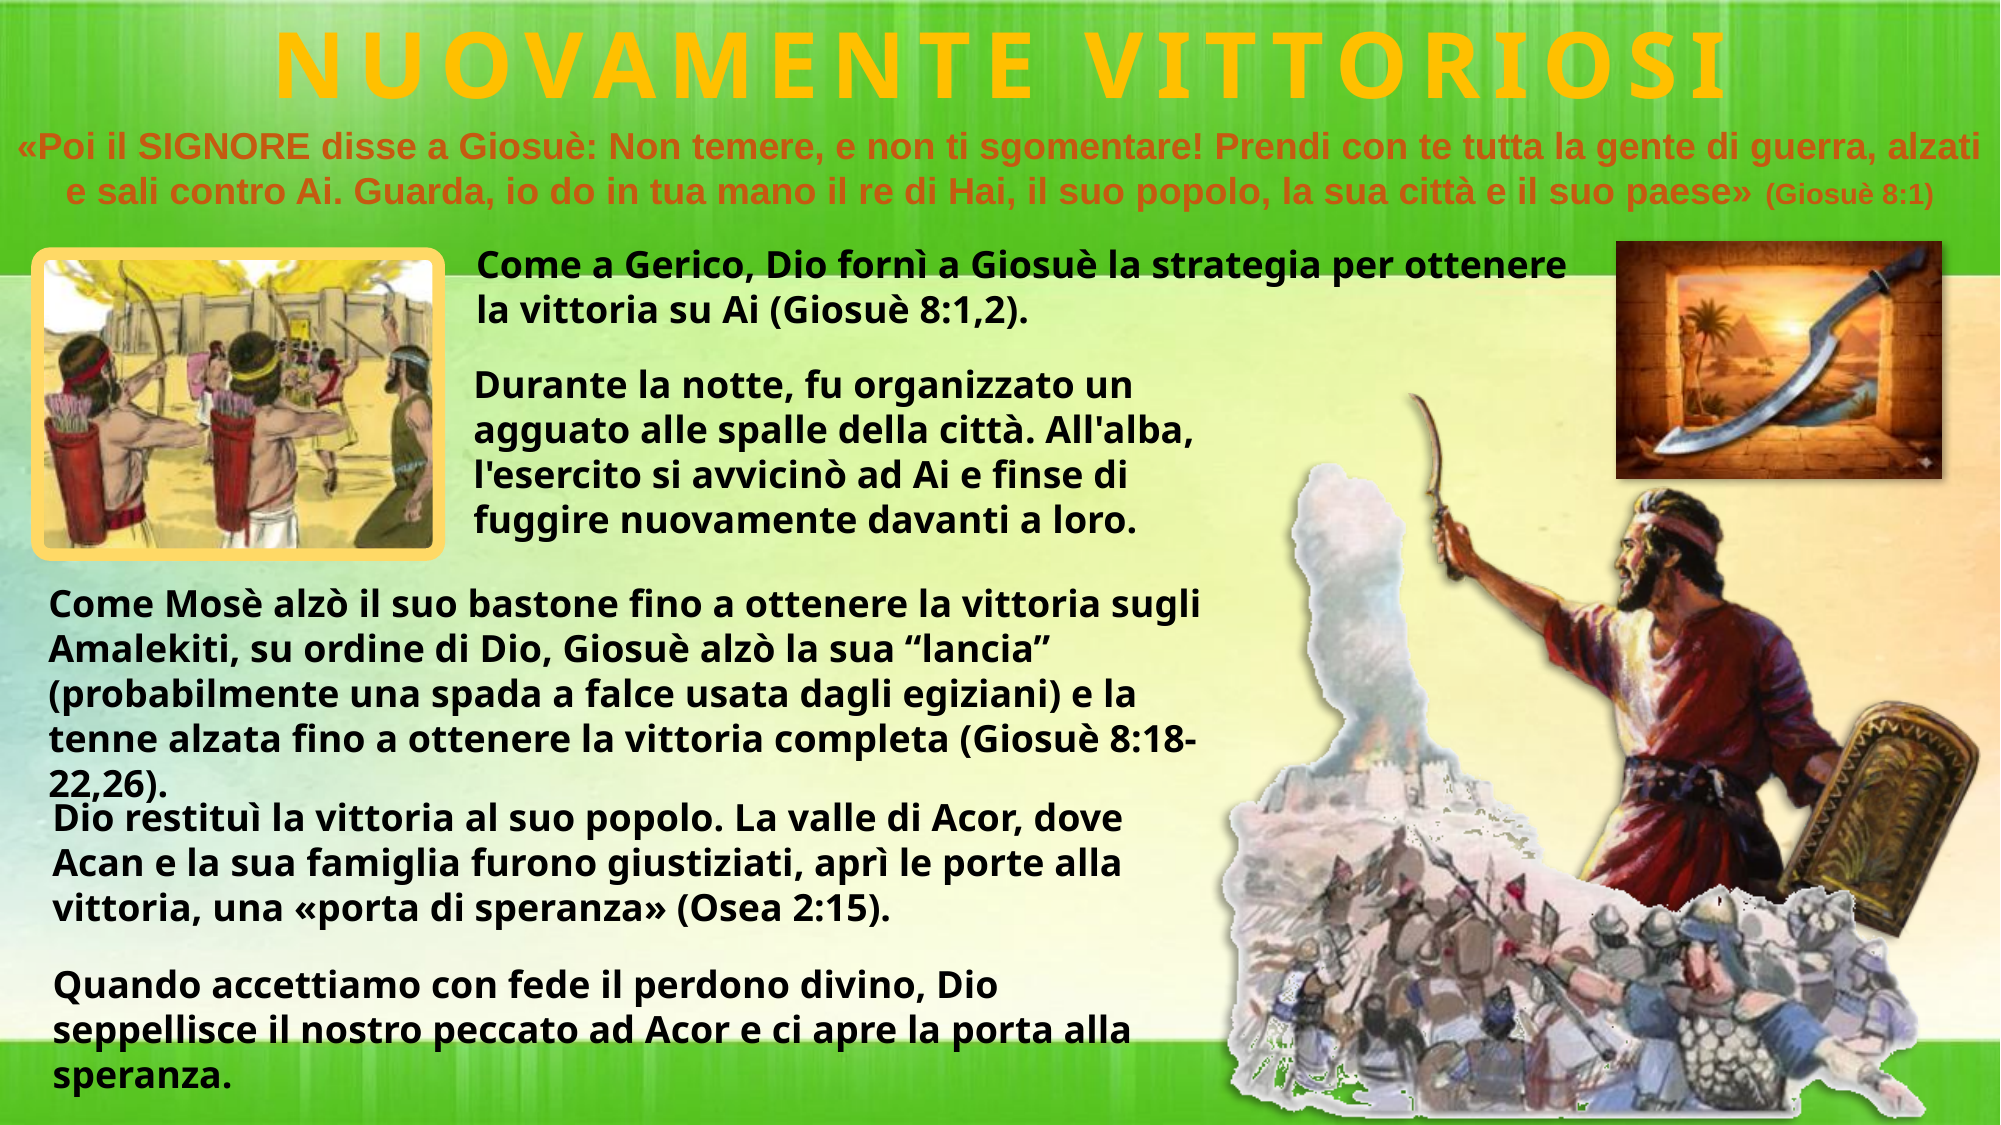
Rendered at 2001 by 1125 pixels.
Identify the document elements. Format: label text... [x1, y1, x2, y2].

text_box «Poi il SIGNORE disse a Giosuè: Non temere, e non ti sgomentare! Prendi con te tutta la gente di guerra, alzati e sali contro Ai. Guarda, io do in tua mano il re di Hai, il suo popolo, la sua città e il suo paese» (Giosuè 8:1) [0, 114, 2000, 220]
picture [1205, 240, 1982, 1125]
text_box Come a Gerico, Dio fornì a Giosuè la strategia per ottenere la vittoria su Ai (Giosuè 8:1,2). [461, 233, 1586, 338]
text_box Dio restituì la vittoria al suo popolo. La valle di Acor, dove Acan e la sua famiglia furono giustiziati, aprì le porte alla vittoria, una «porta di speranza» (Osea 2:15). [37, 786, 1205, 937]
picture [36, 253, 440, 556]
text_box Come Mosè alzò il suo bastone fino a ottenere la vittoria sugli Amalekiti, su ordine di Dio, Giosuè alzò la sua “lancia” (probabilmente una spada a falce usata dagli egiziani) e la tenne alzata fino a ottenere la vittoria completa (Giosuè 8:18-22,26). [33, 572, 1205, 813]
text_box Durante la notte, fu organizzato un agguato alle spalle della città. All'alba, l'esercito si avvicinò ad Ai e finse di fuggire nuovamente davanti a loro. [458, 354, 1260, 549]
text_box Quando accettiamo con fede il perdono divino, Dio seppellisce il nostro peccato ad Acor e ci apre la porta alla speranza. [37, 953, 1205, 1103]
text_box NUOVAMENTE VITTORIOSI [0, 0, 2000, 114]
